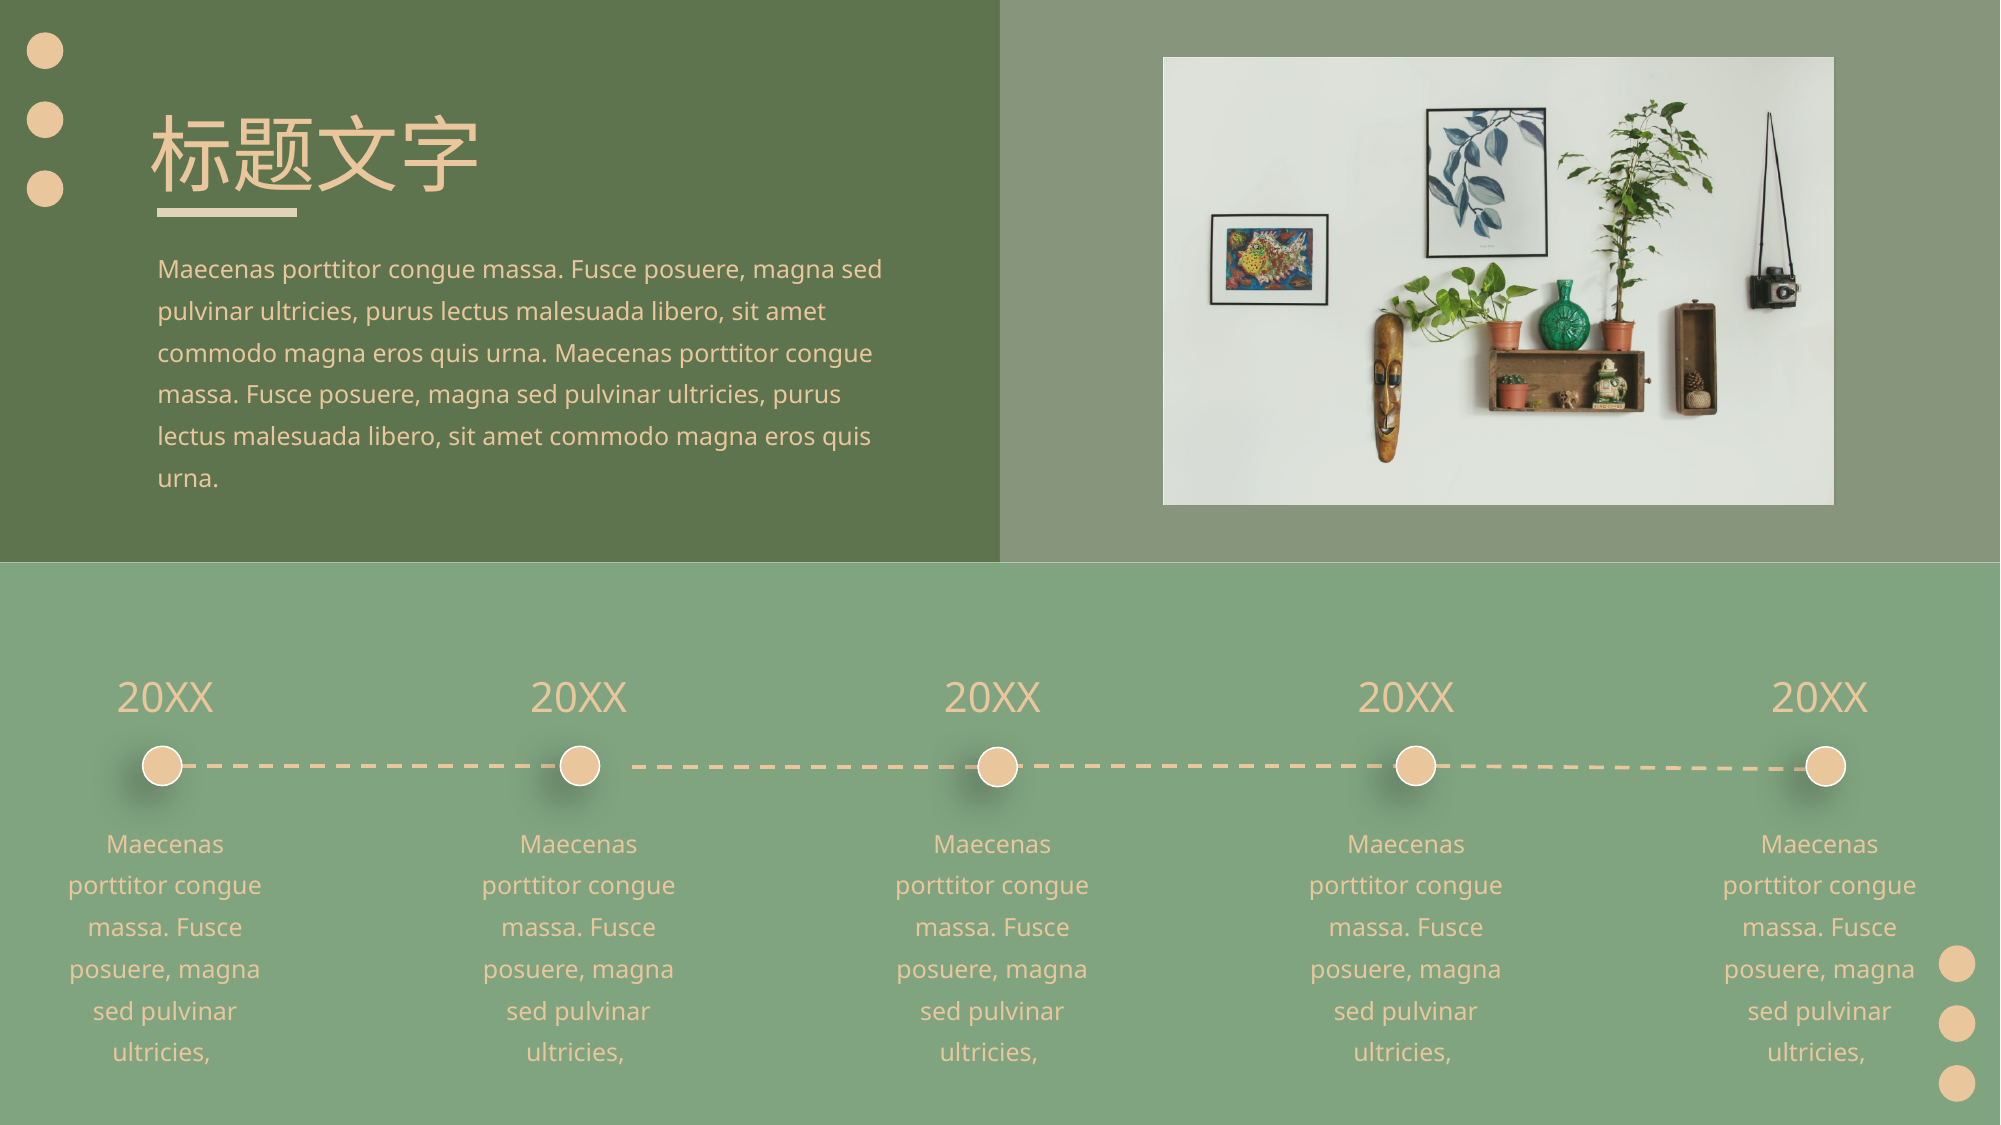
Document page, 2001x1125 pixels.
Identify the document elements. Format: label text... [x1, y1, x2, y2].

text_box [1806, 746, 1846, 786]
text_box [1436, 765, 1806, 770]
text_box [0, 561, 2000, 1125]
text_box [999, 0, 2000, 561]
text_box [1396, 746, 1436, 786]
text_box [0, 0, 999, 561]
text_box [142, 746, 182, 786]
text_box Maecenas porttitor congue massa. Fusce posuere, magna sed pulvinar ultricies, [1692, 809, 1947, 1074]
text_box Maecenas porttitor congue massa. Fusce posuere, magna sed pulvinar ultricies, [38, 809, 292, 1074]
text_box [1937, 1064, 1977, 1103]
text_box [25, 100, 65, 140]
text_box Maecenas porttitor congue massa. Fusce posuere, magna sed pulvinar ultricies, [451, 809, 706, 1074]
text_box [25, 169, 65, 209]
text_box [560, 746, 600, 786]
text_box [1163, 57, 1837, 506]
text_box 20XX [928, 663, 1056, 728]
text_box [1947, 1004, 1977, 1043]
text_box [978, 747, 1018, 787]
text_box Maecenas porttitor congue massa. Fusce posuere, magna sed pulvinar ultricies, [865, 809, 1120, 1074]
text_box [1947, 944, 1977, 984]
text_box 20XX [515, 663, 643, 728]
text_box 20XX [1756, 663, 1884, 728]
text_box 20XX [1342, 663, 1470, 728]
text_box 标题文字 [134, 95, 498, 210]
text_box Maecenas porttitor congue massa. Fusce posuere, magna sed pulvinar ultricies, [1279, 809, 1533, 1074]
text_box Maecenas porttitor congue massa. Fusce posuere, magna sed pulvinar ultricies, purus lectus malesuada libero, sit amet commodo magna eros quis urna. Maecenas porttitor congue massa. Fusce posuere, magna sed pulvinar ultricies, purus lectus malesuada libero, sit amet commodo magna eros quis urna. [142, 234, 931, 583]
text_box [25, 31, 65, 71]
text_box 20XX [101, 663, 229, 728]
